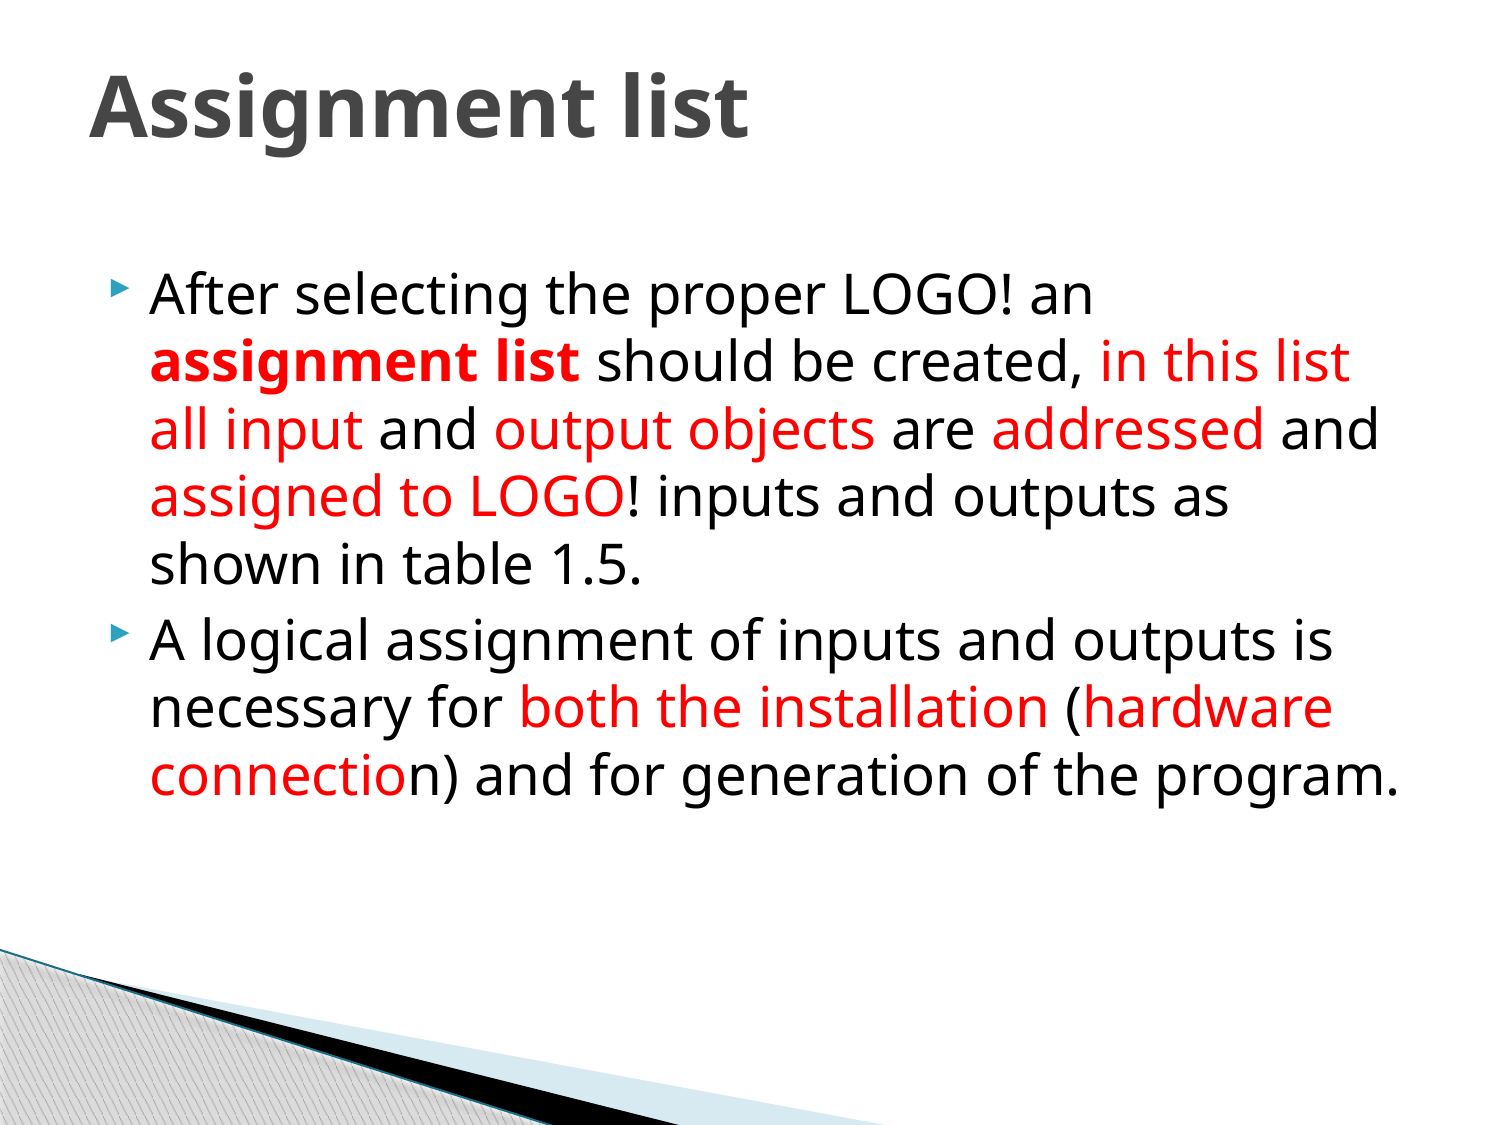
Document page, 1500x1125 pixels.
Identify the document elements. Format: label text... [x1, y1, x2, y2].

list After selecting the proper LOGO! an assignment list should be created, in this list all input and output objects are addressed and assigned to LOGO! inputs and outputs as shown in table 1.5. A logical assignment of inputs and outputs is necessary for both the installation (hardware connection) and for generation of the program. [75, 174, 1425, 986]
title Assignment list [75, 45, 1425, 163]
